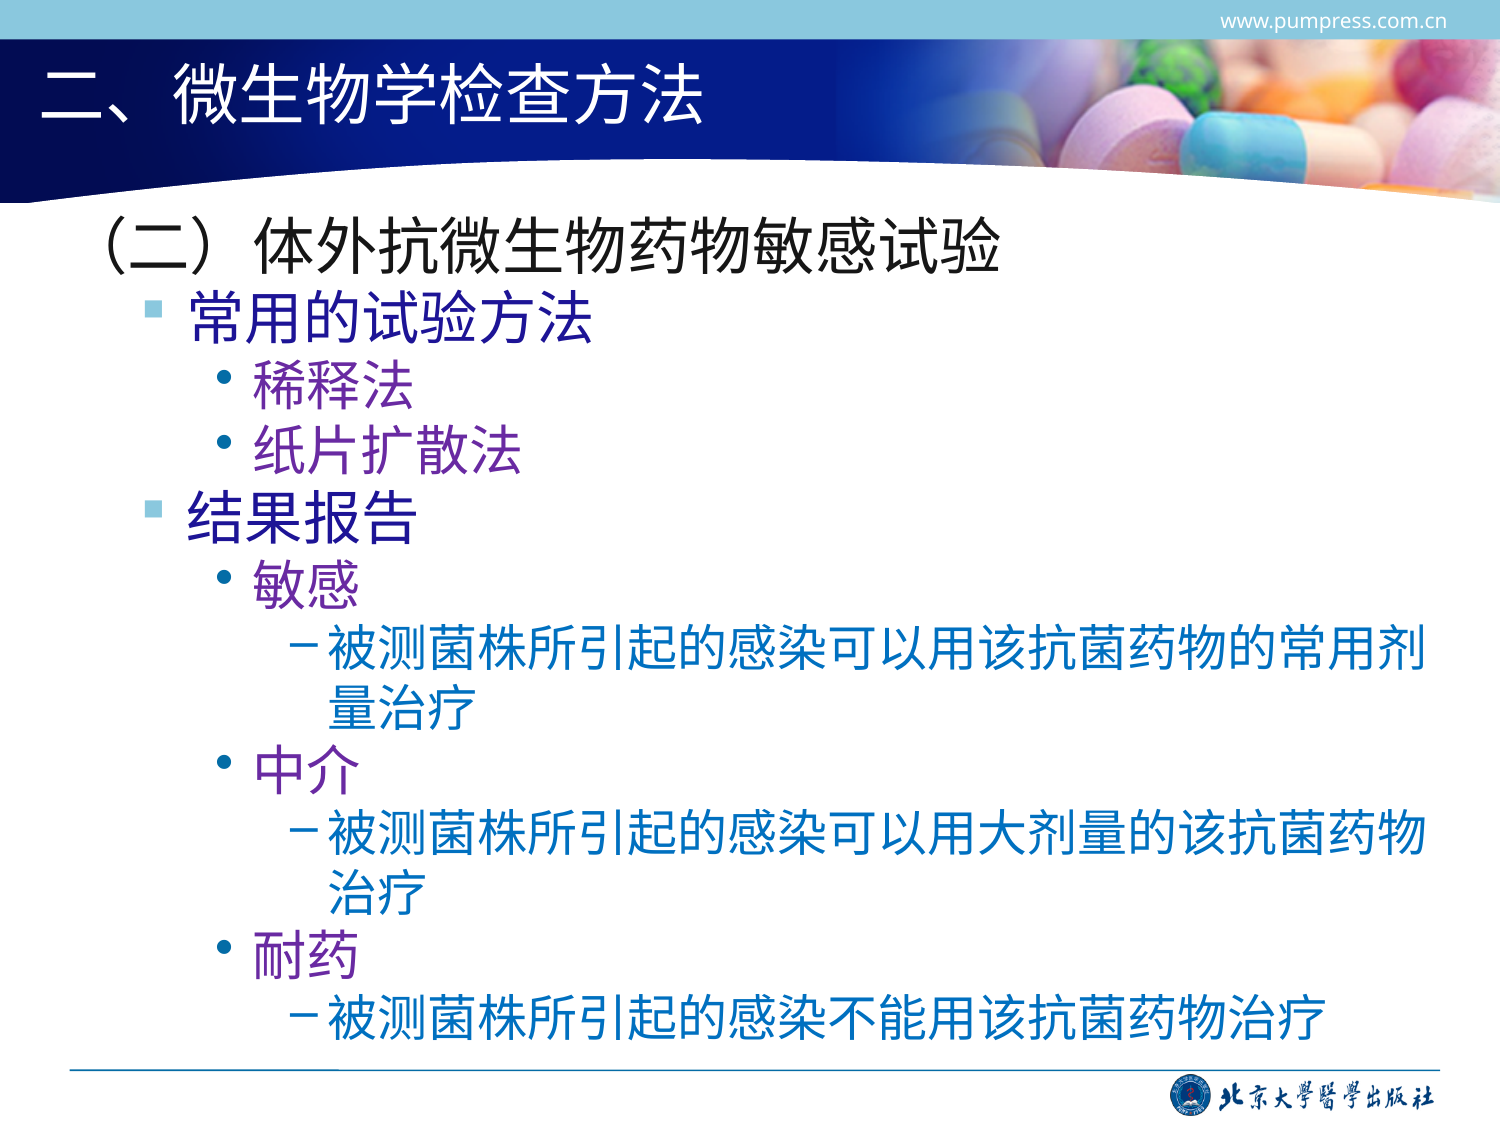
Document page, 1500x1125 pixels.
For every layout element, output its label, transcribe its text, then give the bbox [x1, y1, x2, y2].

slide_number www.pumpress.com.cn [1024, 0, 1463, 38]
picture [1170, 1074, 1436, 1118]
title 二、微生物学检查方法 [23, 46, 1349, 140]
list （二）体外抗微生物药物敏感试验 常用的试验方法 稀释法 纸片扩散法 结果报告 敏感 被测菌株所引起的感染可以用该抗菌药物的常用剂量治疗 中介 被测菌株所引起的感染可以用大剂量的该抗菌药物治疗 耐药 被测菌株所引起的感染不能用该抗菌药物治疗 [49, 198, 1463, 1026]
picture [0, 40, 1500, 203]
